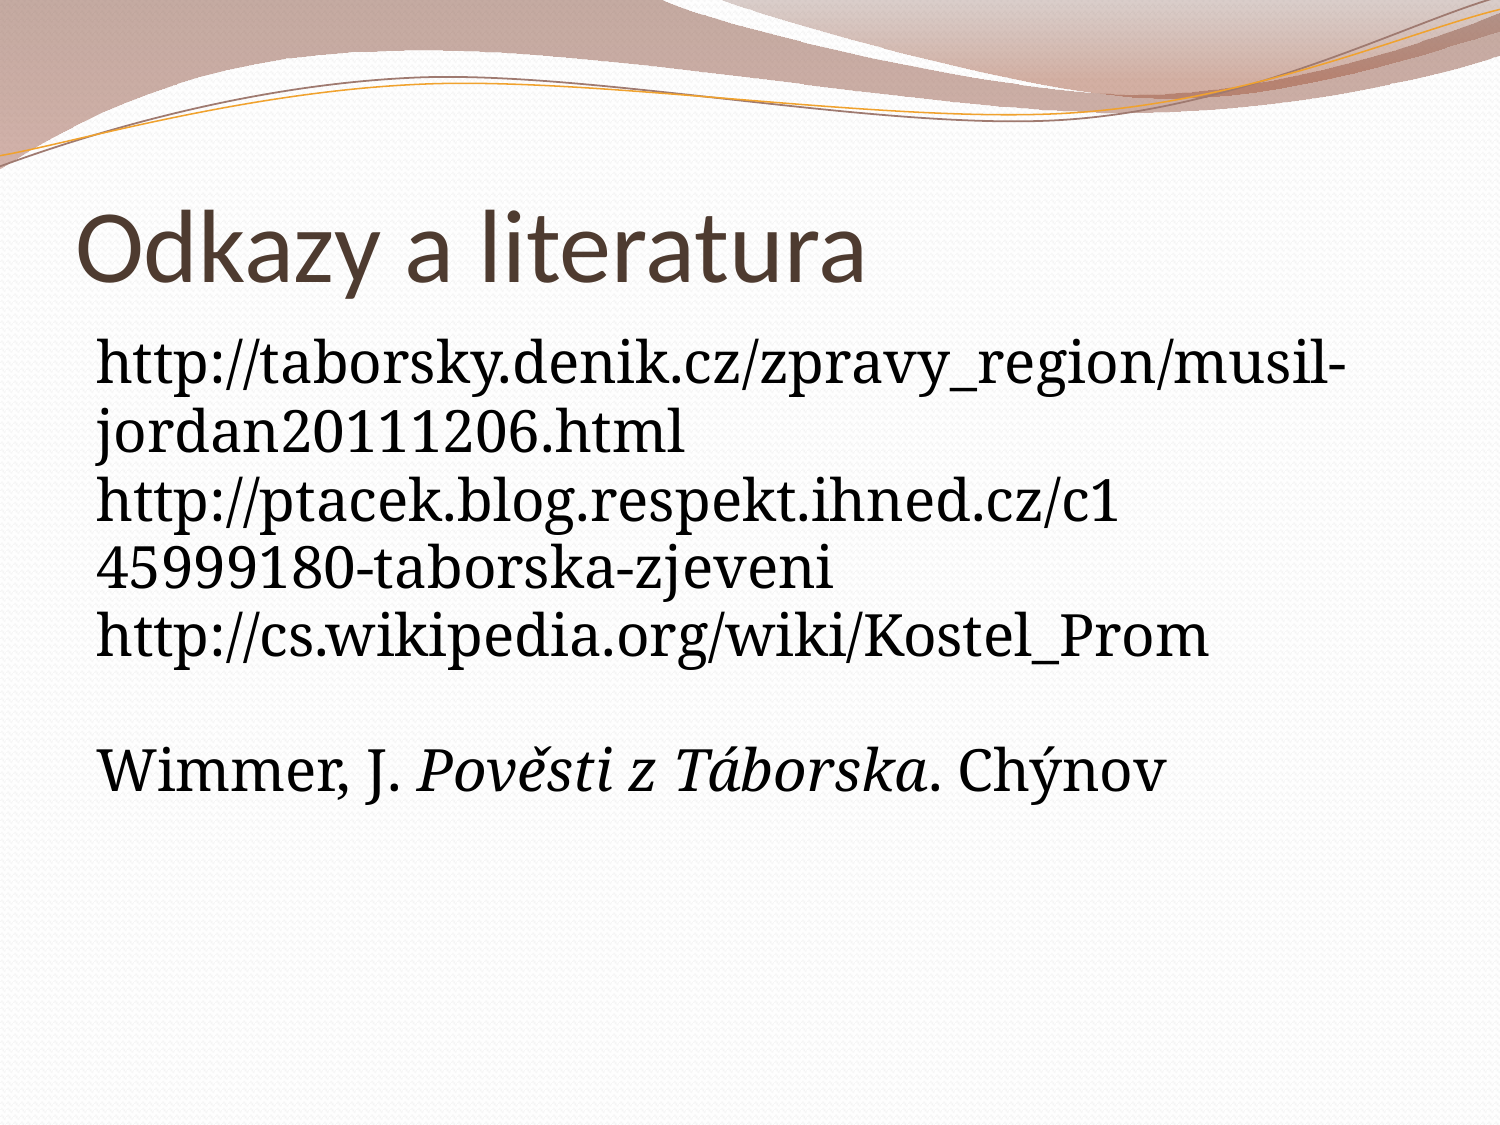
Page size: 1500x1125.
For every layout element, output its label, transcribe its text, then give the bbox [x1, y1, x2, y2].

title Odkazy a literatura [74, 115, 1426, 304]
list http://taborsky.denik.cz/zpravy_region/musil-jordan20111206.html http://ptacek.blog.respekt.ihned.cz/c1 45999180-taborska-zjeveni http://cs.wikipedia.org/wiki/Kostel_Prom Wimmer, J. Pověsti z Táborska. Chýnov [74, 317, 1426, 1038]
